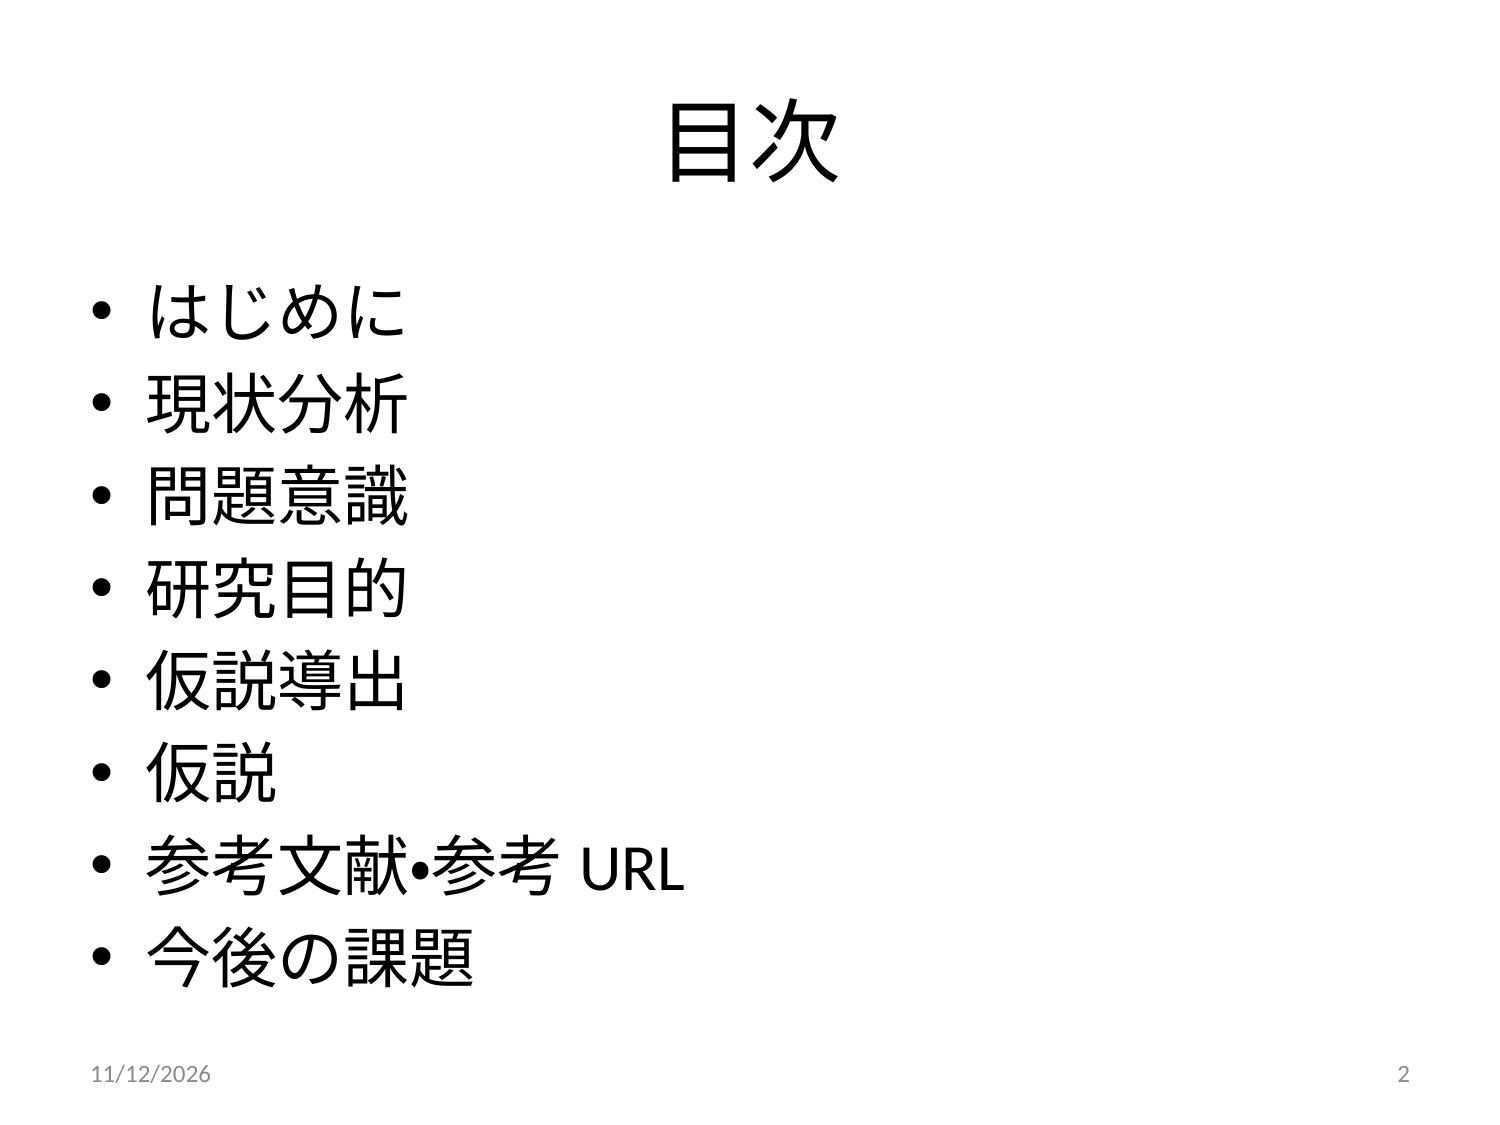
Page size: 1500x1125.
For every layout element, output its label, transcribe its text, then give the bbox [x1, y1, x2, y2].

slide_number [75, 1042, 425, 1103]
slide_number 2 [1074, 1042, 1425, 1103]
list はじめに 現状分析 問題意識 研究目的 仮説導出 仮説 参考文献・参考URL 今後の課題 [75, 262, 1425, 1005]
title 目次 [75, 45, 1425, 233]
